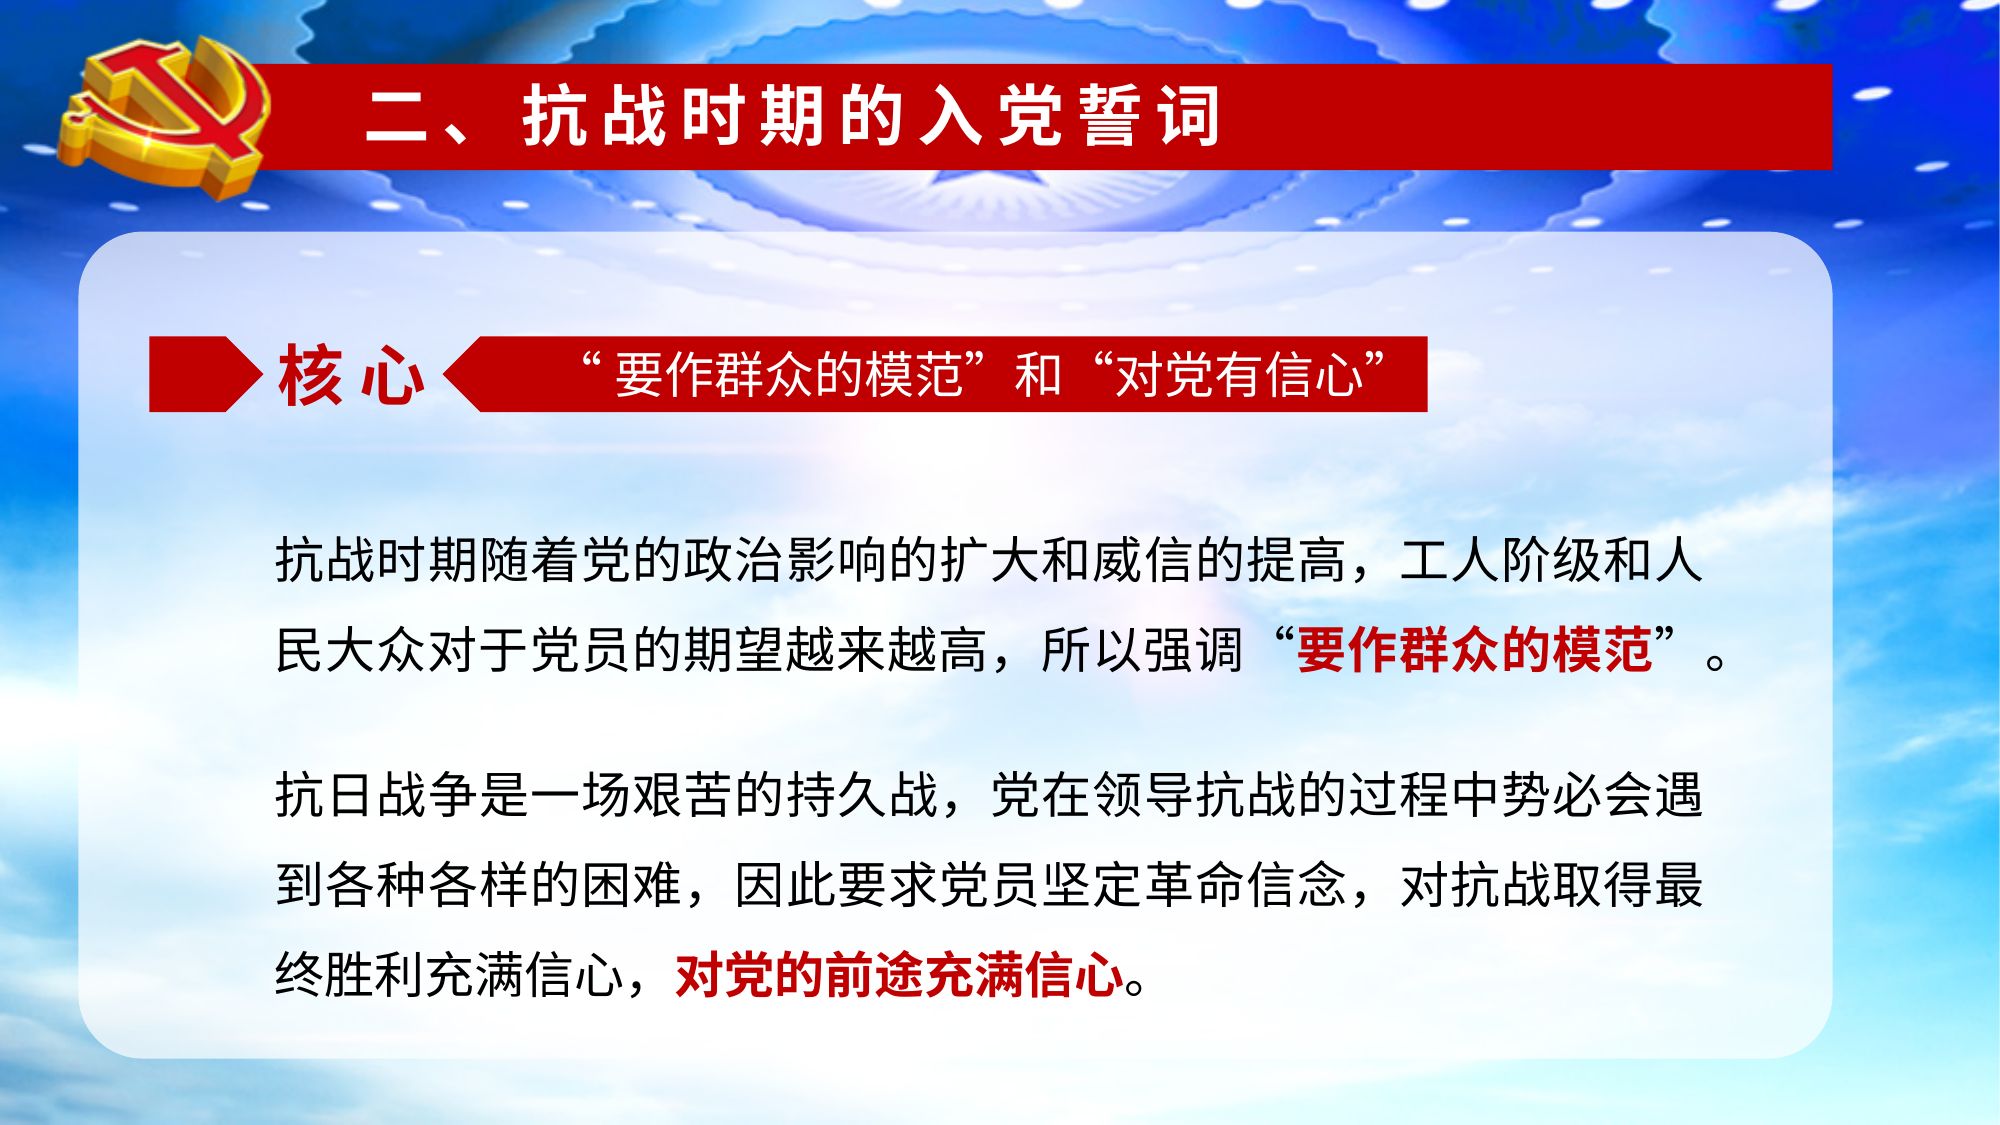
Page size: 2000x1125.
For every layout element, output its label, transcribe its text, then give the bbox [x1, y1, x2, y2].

text_box 核 心 [262, 326, 442, 421]
text_box “要作群众的模范”和“对党有信心” [537, 336, 1430, 412]
text_box [76, 229, 1835, 1061]
text_box [297, 62, 1835, 172]
text_box 二、抗战时期的入党誓词 [348, 66, 1238, 161]
text_box 抗战时期随着党的政治影响的扩大和威信的提高，工人阶级和人民大众对于党员的期望越来越高，所以强调“要作群众的模范”。 [259, 491, 1721, 687]
text_box [147, 334, 262, 415]
text_box 抗日战争是一场艰苦的持久战，党在领导抗战的过程中势必会遇到各种各样的困难，因此要求党员坚定革命信念，对抗战取得最终胜利充满信心，对党的前途充满信心。 [259, 725, 1721, 1011]
picture [0, 0, 2000, 1125]
text_box [440, 334, 1430, 415]
